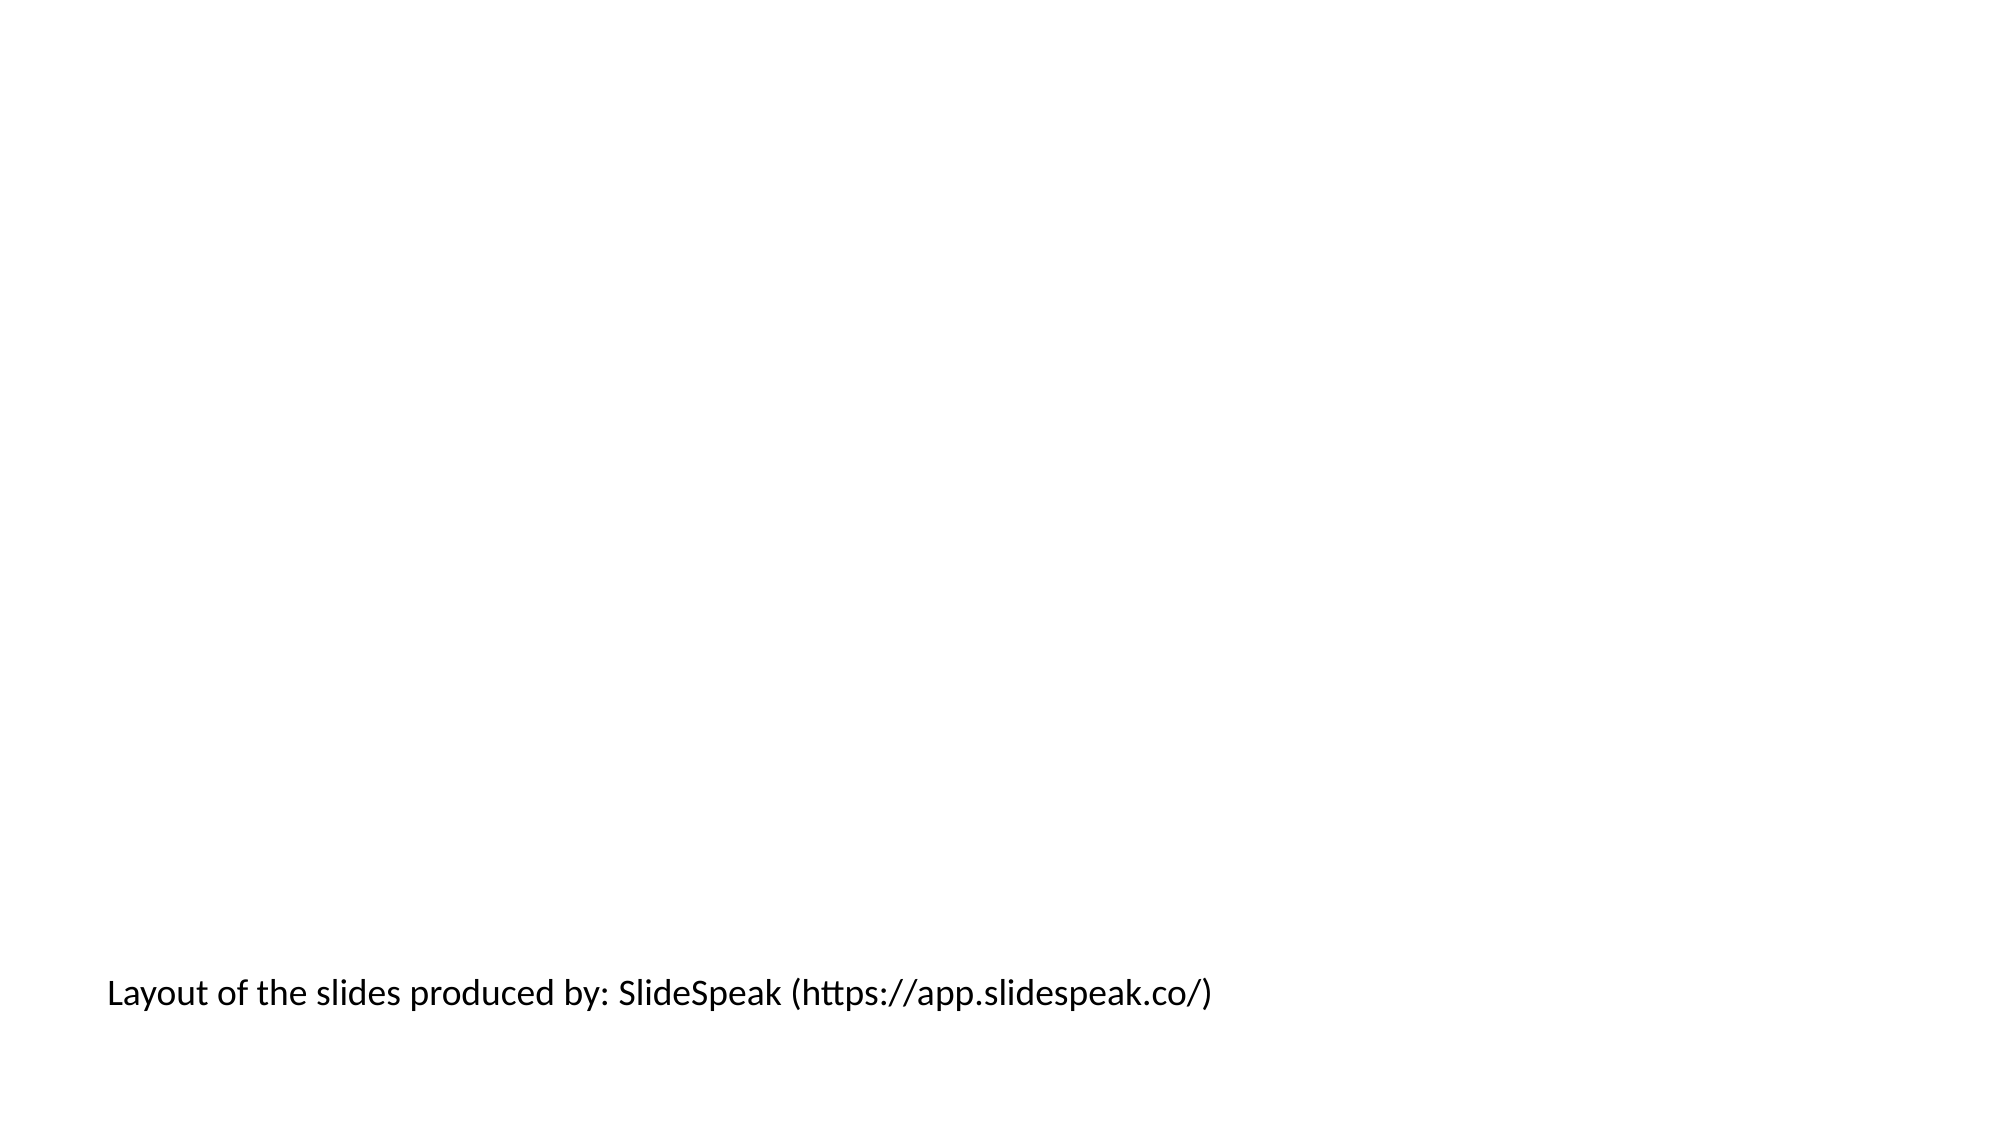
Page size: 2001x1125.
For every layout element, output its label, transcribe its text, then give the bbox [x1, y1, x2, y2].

text_box Layout of the slides produced by: SlideSpeak (https://app.slidespeak.co/) [92, 960, 1229, 1021]
